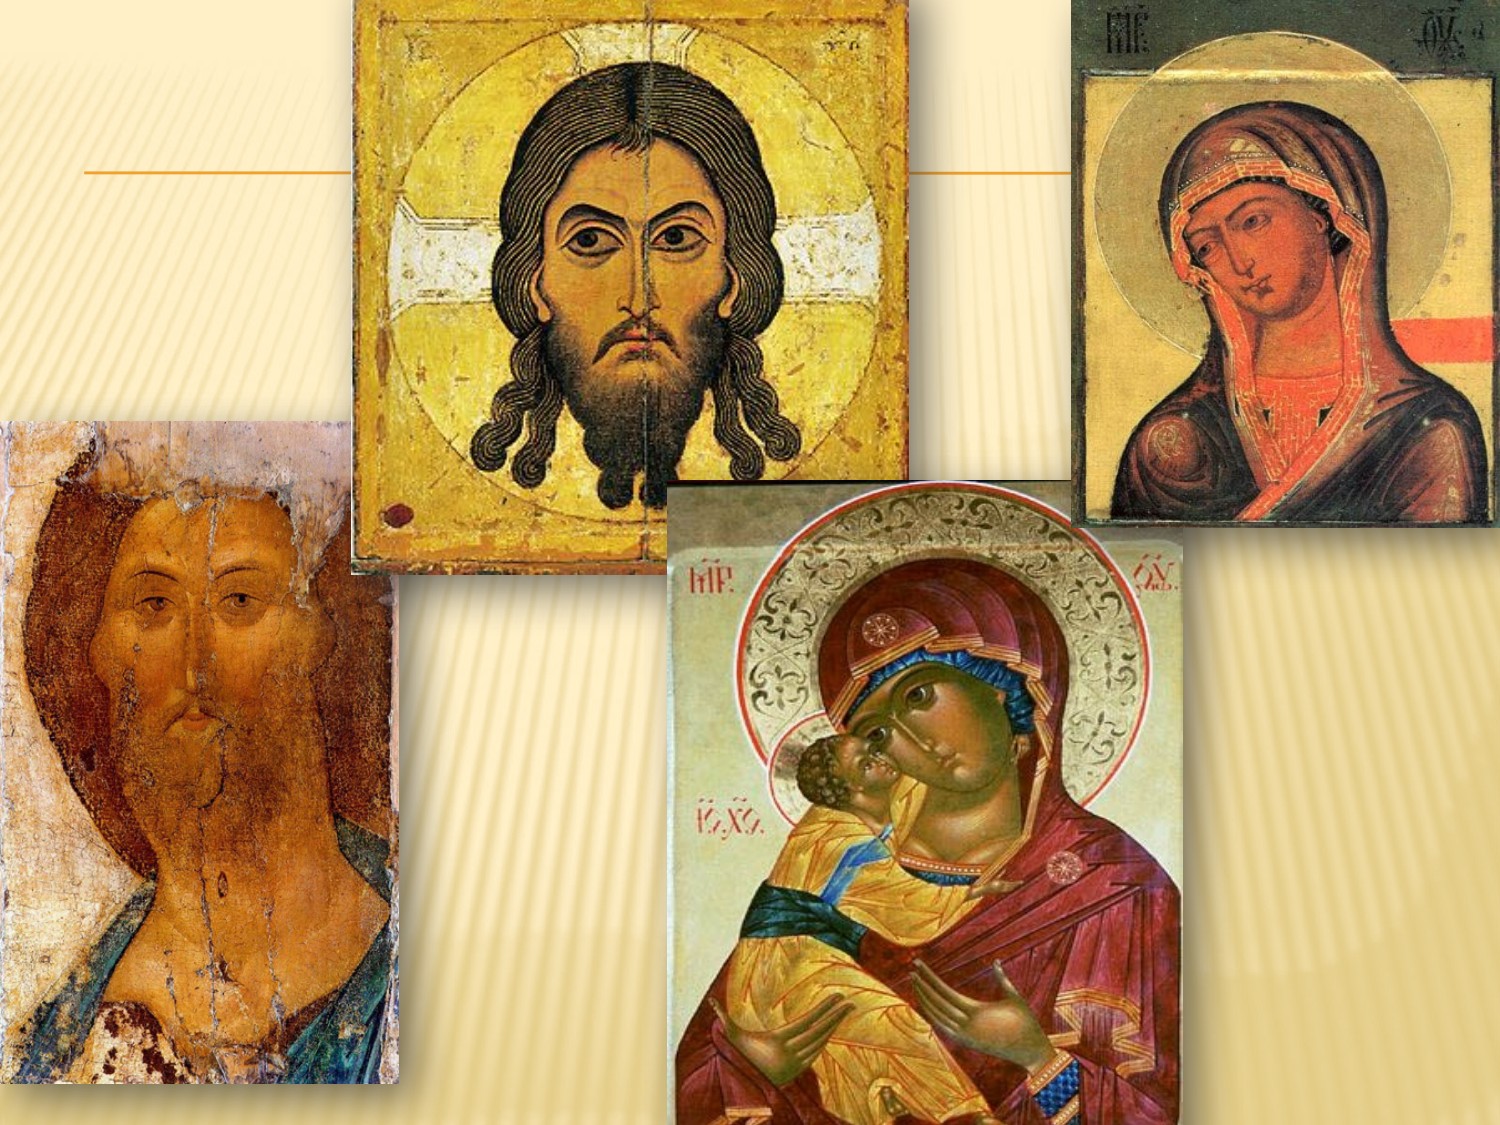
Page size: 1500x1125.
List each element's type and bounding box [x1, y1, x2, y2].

picture [1070, 0, 1500, 528]
list [0, 421, 399, 1084]
picture [351, 0, 1183, 1125]
